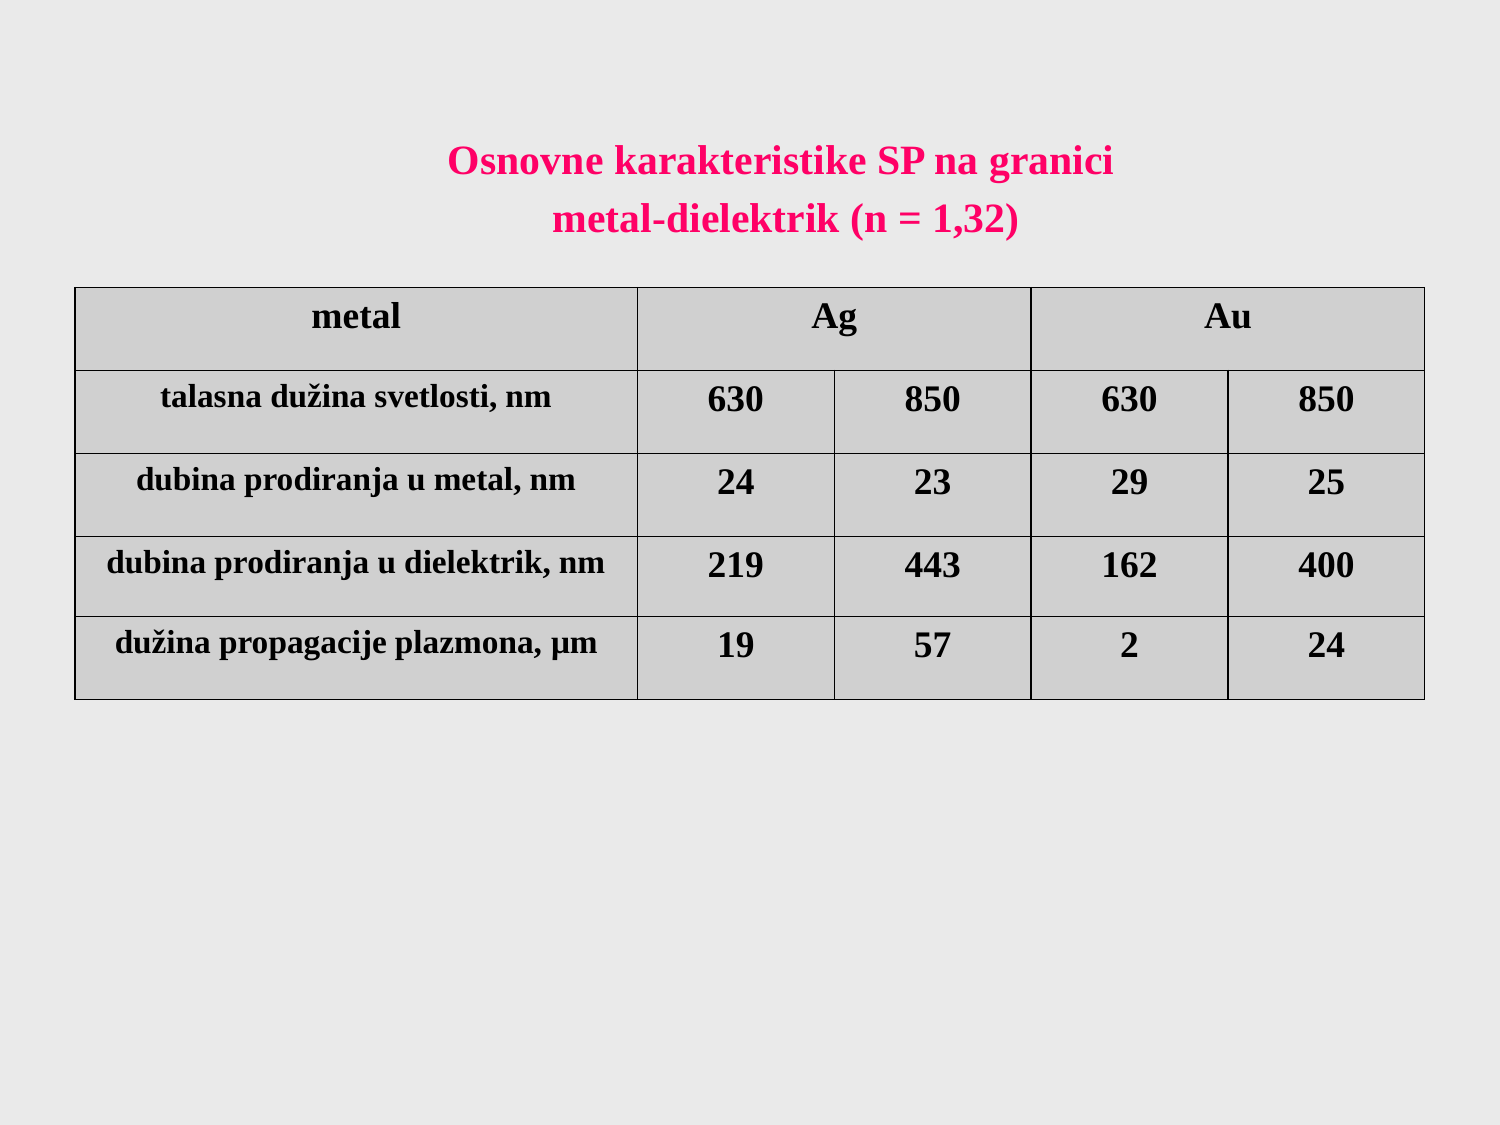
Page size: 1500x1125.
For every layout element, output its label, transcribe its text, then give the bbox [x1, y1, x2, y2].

table_cell 23 [835, 454, 1030, 536]
table_header Au [1032, 288, 1424, 370]
table_cell 850 [835, 371, 1030, 453]
table_cell 24 [1229, 617, 1424, 699]
table_cell 630 [638, 371, 834, 453]
table_cell 443 [835, 537, 1030, 616]
table_cell 2 [1032, 617, 1227, 699]
table_cell 400 [1229, 537, 1424, 616]
table_cell 29 [1032, 454, 1227, 536]
table_cell dubina prodiranja u metal, nm [76, 454, 637, 536]
table_cell 25 [1229, 454, 1424, 536]
table_header Ag [638, 288, 1030, 370]
table_cell dužina propagacije plazmona, μm [76, 617, 637, 699]
table_cell talasna dužina svetlosti, nm [76, 371, 637, 453]
table_cell 162 [1032, 537, 1227, 616]
table_cell dubina prodiranja u dielektrik, nm [76, 537, 637, 616]
table_cell 850 [1229, 371, 1424, 453]
text_box Osnovne karakteristike SP na granici metal-dielektrik (n = 1,32) [374, 125, 1188, 249]
table_cell 630 [1032, 371, 1227, 453]
table_cell 24 [638, 454, 834, 536]
table_cell 57 [835, 617, 1030, 699]
table_cell 219 [638, 537, 834, 616]
table_cell 19 [638, 617, 834, 699]
table_header metal [76, 288, 637, 370]
